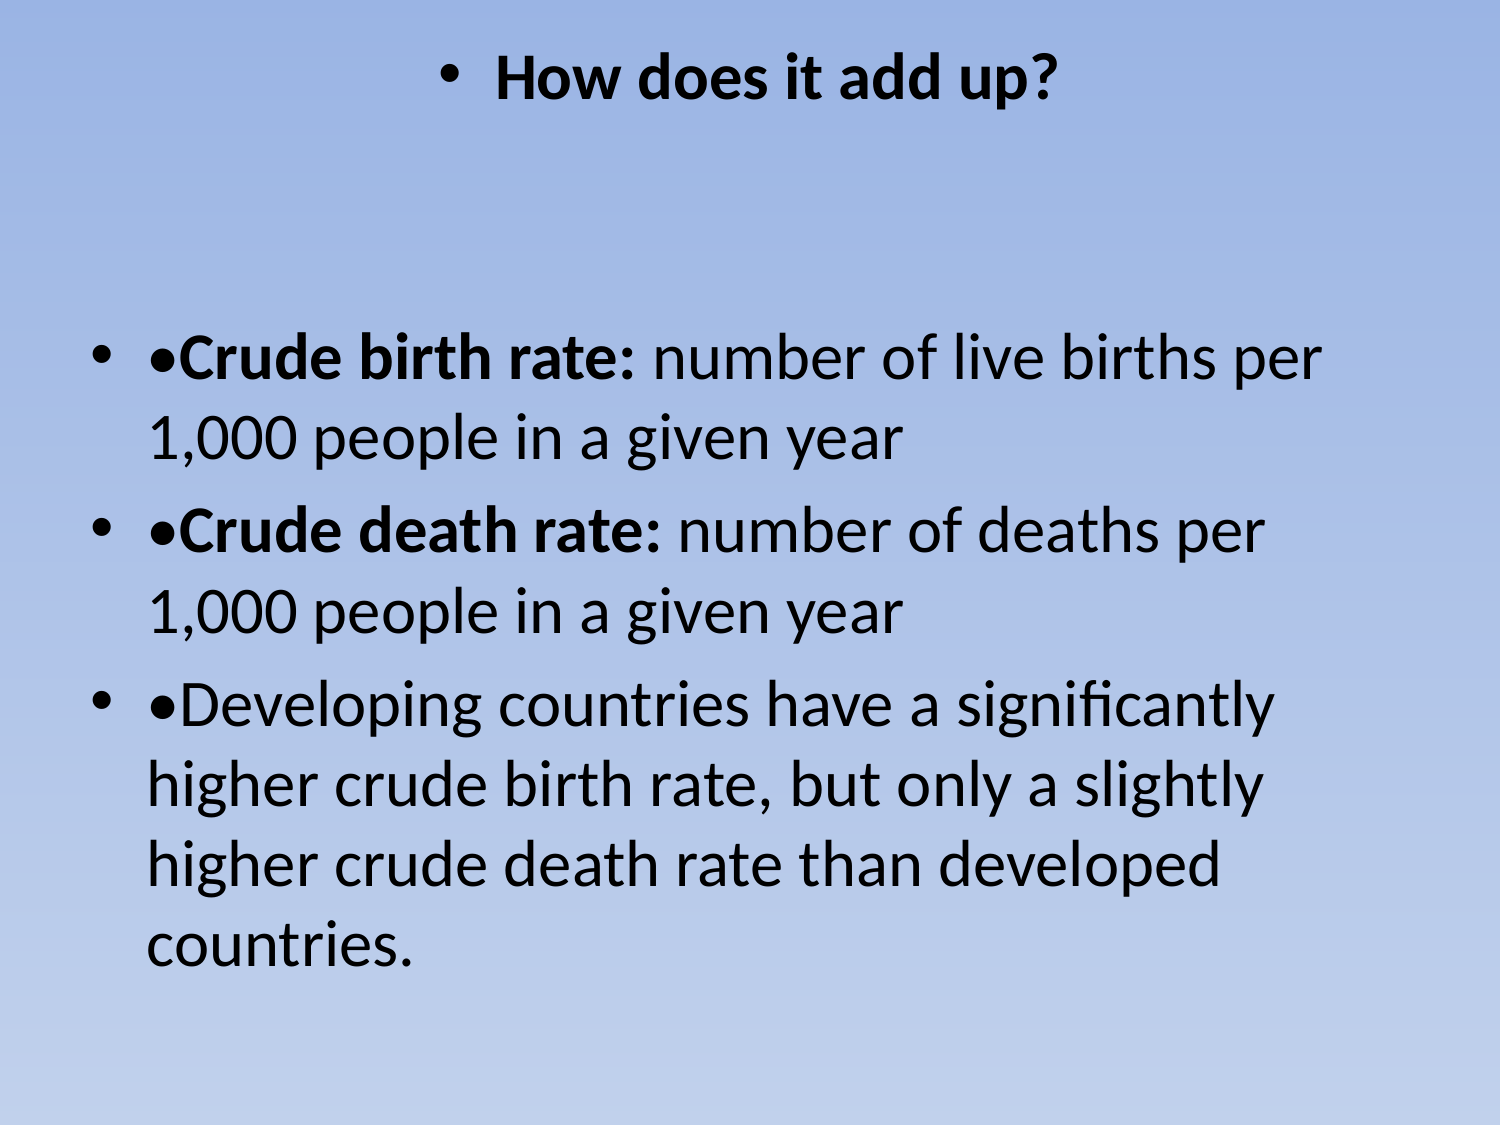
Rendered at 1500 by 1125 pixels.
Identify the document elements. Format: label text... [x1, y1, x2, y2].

list How does it add up? •Crude birth rate: number of live births per 1,000 people in a given year •Crude death rate: number of deaths per 1,000 people in a given year •Developing countries have a significantly higher crude birth rate, but only a slightly higher crude death rate than developed countries. [75, 24, 1425, 1005]
